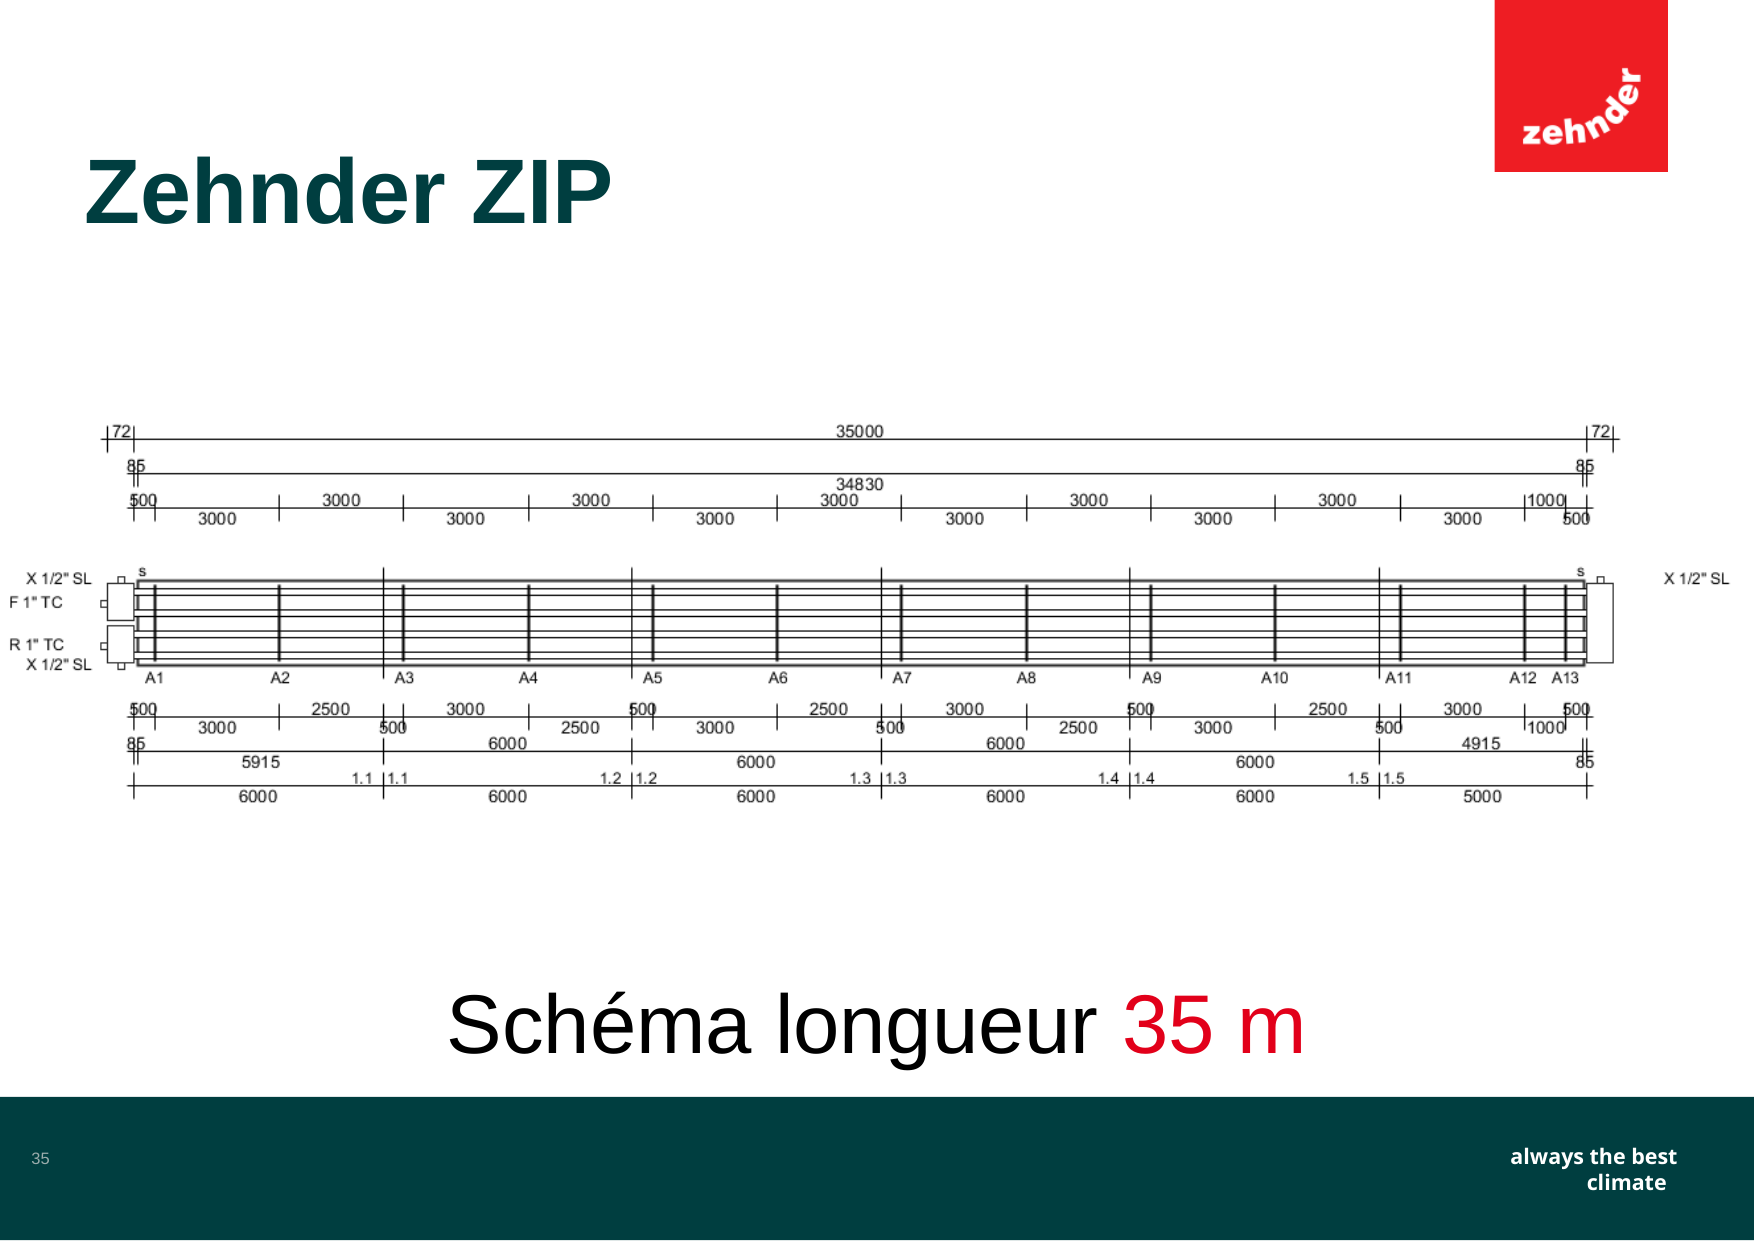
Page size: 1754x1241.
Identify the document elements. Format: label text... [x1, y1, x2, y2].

title Zehnder ZIP [70, 136, 1583, 207]
text_box Schéma longueur 35 m [431, 962, 1323, 1078]
picture [0, 415, 1754, 817]
